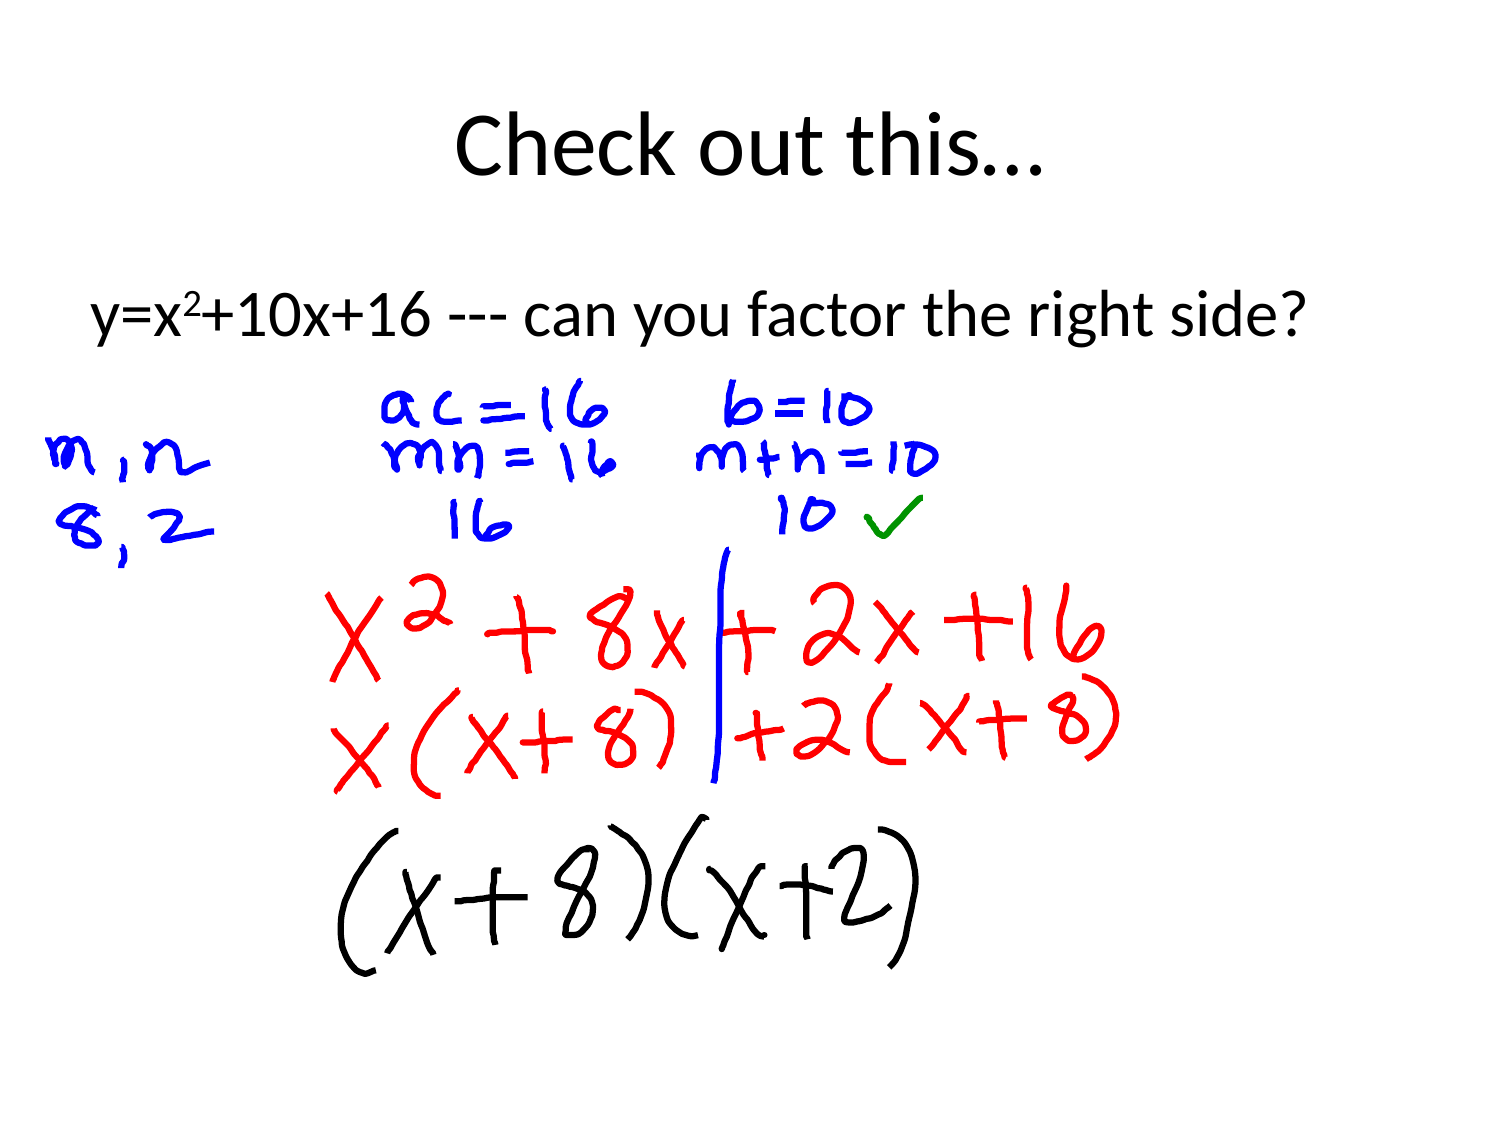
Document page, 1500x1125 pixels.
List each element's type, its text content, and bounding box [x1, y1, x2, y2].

text_box [556, 847, 596, 936]
text_box [759, 456, 780, 461]
text_box [830, 847, 884, 924]
text_box [339, 830, 399, 975]
text_box [543, 742, 547, 774]
text_box [386, 876, 441, 954]
text_box [521, 738, 573, 744]
text_box [360, 761, 380, 788]
text_box [120, 546, 125, 569]
text_box [404, 871, 417, 907]
text_box [999, 721, 1007, 759]
text_box [57, 505, 100, 547]
text_box [507, 460, 534, 465]
text_box [928, 695, 970, 751]
text_box [656, 610, 671, 642]
text_box [891, 441, 895, 472]
text_box [383, 392, 420, 426]
text_box [868, 683, 907, 763]
text_box [874, 601, 898, 630]
text_box [474, 499, 510, 540]
text_box [780, 497, 786, 535]
text_box [413, 689, 459, 797]
text_box [653, 619, 684, 669]
text_box [482, 404, 511, 408]
text_box [973, 594, 983, 662]
text_box [486, 629, 554, 635]
text_box [944, 617, 976, 621]
text_box [356, 642, 380, 681]
text_box [804, 865, 809, 940]
text_box [382, 441, 442, 472]
list y=x2+10x+16 --- can you factor the right side? [75, 262, 1425, 1005]
text_box [326, 592, 354, 638]
text_box [121, 459, 125, 483]
text_box [726, 379, 761, 426]
text_box [754, 712, 760, 732]
text_box [515, 596, 525, 629]
text_box [454, 896, 491, 903]
text_box [779, 883, 805, 889]
text_box [1024, 587, 1032, 660]
text_box [746, 629, 776, 633]
text_box [793, 443, 823, 474]
text_box [505, 450, 530, 454]
text_box [721, 865, 766, 950]
text_box [845, 461, 873, 465]
text_box [543, 388, 552, 430]
text_box [489, 742, 516, 779]
text_box [808, 884, 833, 893]
text_box [765, 461, 770, 476]
text_box [805, 584, 860, 664]
text_box [331, 597, 383, 683]
text_box [712, 549, 729, 784]
text_box [663, 816, 708, 938]
text_box [562, 444, 573, 481]
text_box [634, 691, 672, 769]
text_box [609, 825, 650, 940]
text_box [802, 498, 834, 530]
text_box [470, 716, 488, 741]
text_box [47, 437, 95, 474]
text_box [899, 630, 919, 654]
text_box [920, 702, 945, 728]
text_box [708, 868, 739, 907]
text_box [875, 611, 914, 663]
text_box [877, 828, 917, 968]
text_box [596, 707, 634, 766]
text_box [670, 641, 686, 668]
text_box [840, 450, 868, 454]
text_box [416, 909, 435, 956]
text_box [466, 714, 509, 774]
text_box [840, 394, 871, 424]
text_box [453, 443, 481, 479]
text_box [1081, 675, 1118, 760]
text_box [757, 734, 764, 761]
text_box [724, 630, 744, 634]
text_box [541, 710, 545, 740]
text_box [148, 511, 215, 541]
text_box [979, 617, 1013, 623]
text_box [795, 699, 850, 758]
text_box [739, 612, 750, 673]
text_box [698, 443, 745, 472]
text_box [1058, 584, 1103, 661]
text_box [336, 724, 389, 793]
text_box [482, 415, 525, 422]
text_box [406, 575, 452, 630]
text_box [590, 440, 614, 477]
text_box [1050, 693, 1084, 742]
text_box [945, 728, 967, 754]
text_box [491, 869, 502, 946]
title Check out this… [75, 45, 1425, 233]
text_box [825, 390, 829, 424]
text_box [736, 727, 784, 740]
text_box [435, 392, 462, 423]
text_box [904, 441, 937, 475]
text_box [589, 588, 632, 668]
text_box [332, 728, 360, 761]
text_box [741, 910, 764, 938]
text_box [452, 501, 457, 539]
text_box [522, 632, 530, 674]
text_box [145, 441, 211, 474]
text_box [865, 497, 923, 537]
text_box [569, 380, 606, 426]
text_box [995, 700, 1001, 719]
text_box [778, 399, 805, 403]
text_box [978, 717, 1027, 723]
text_box [762, 440, 768, 458]
